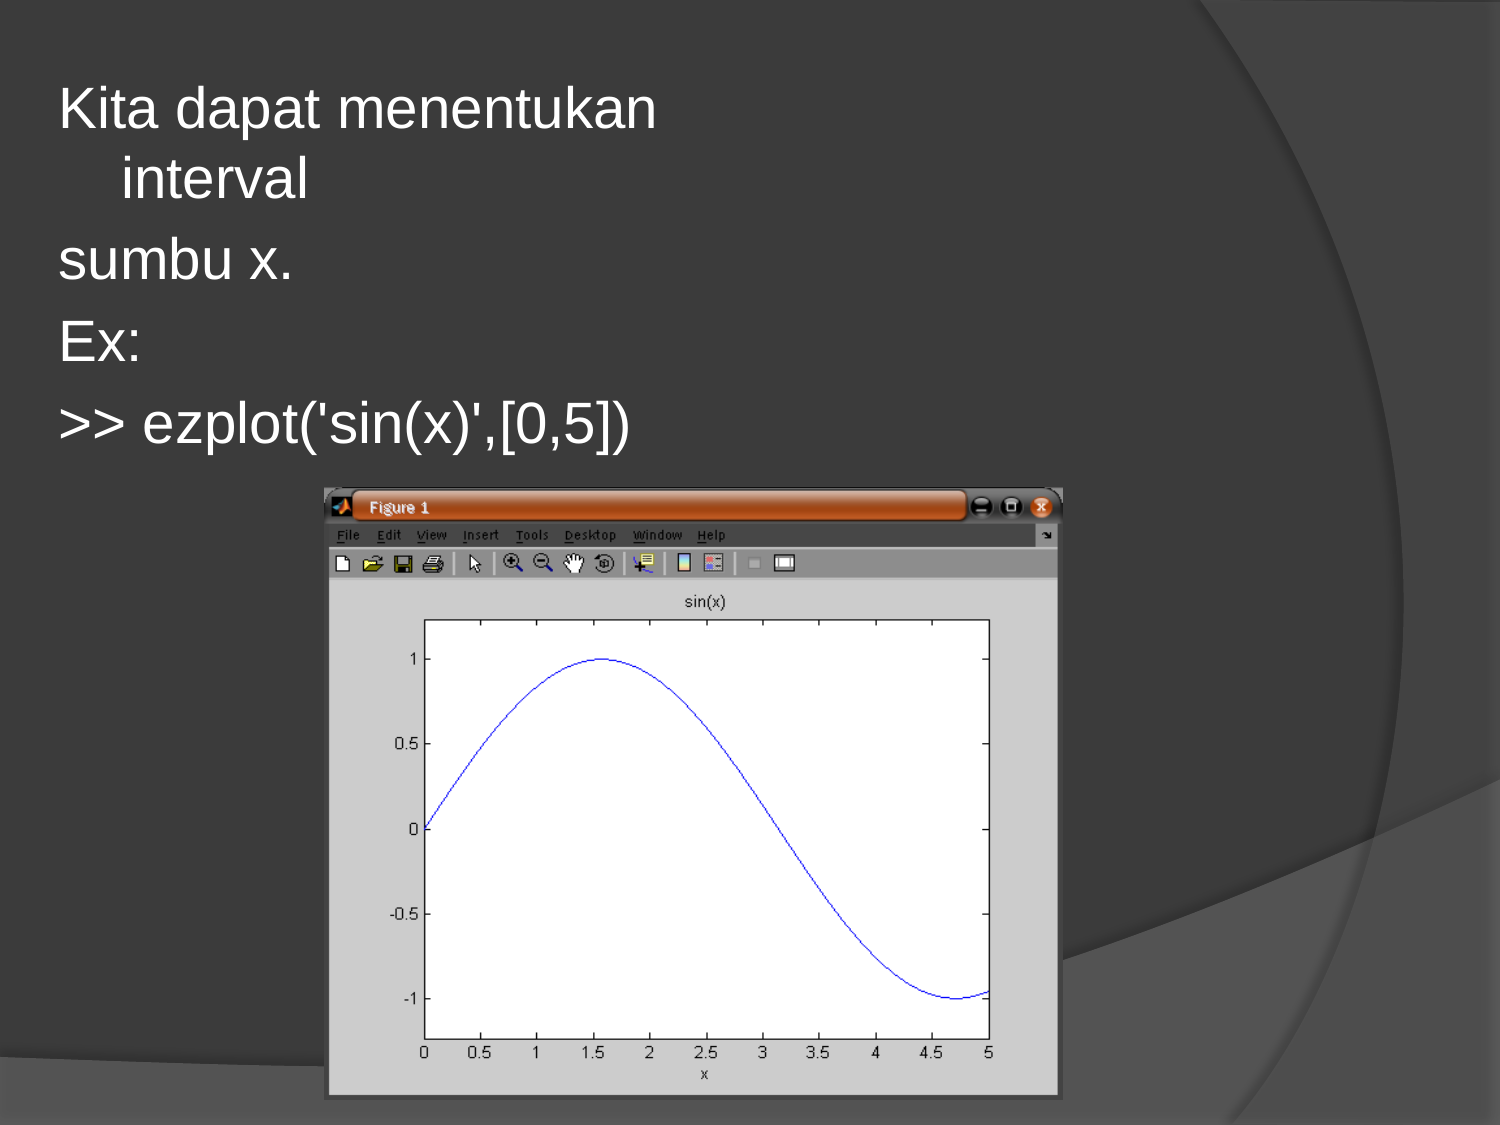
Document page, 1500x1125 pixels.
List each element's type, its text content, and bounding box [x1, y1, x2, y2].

list Kita dapat menentukan interval sumbu x. Ex: >> ezplot('sin(x)',[0,5]) [37, 62, 851, 488]
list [324, 487, 1063, 1101]
